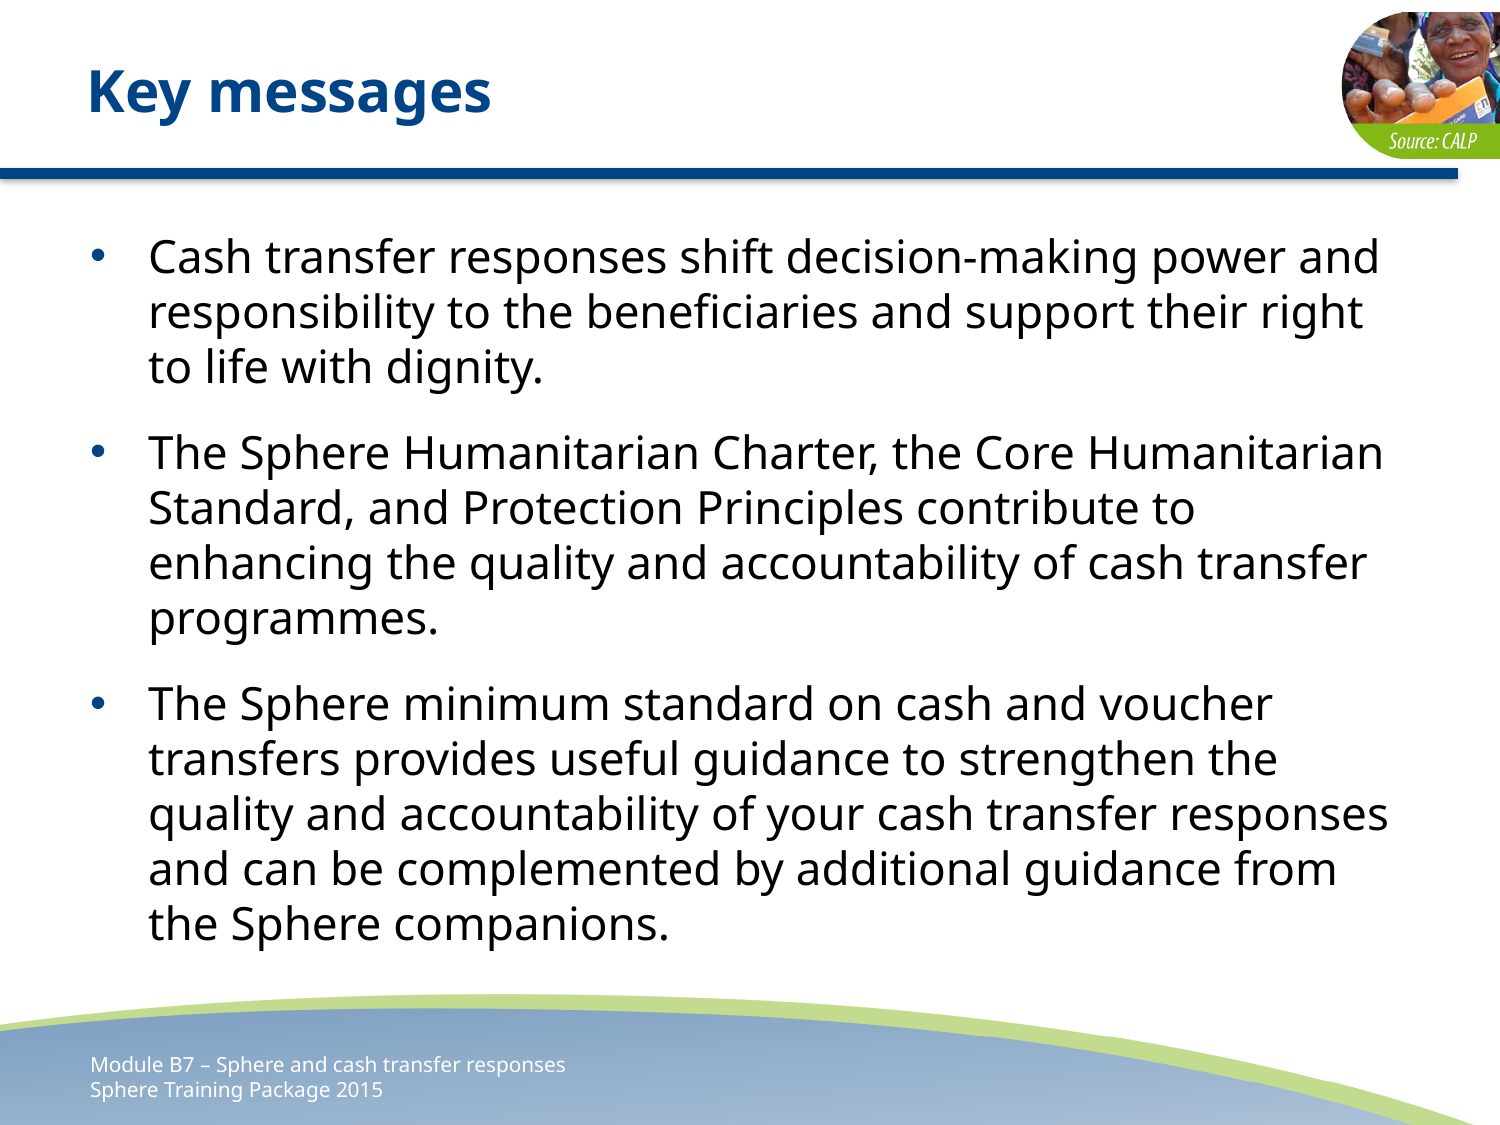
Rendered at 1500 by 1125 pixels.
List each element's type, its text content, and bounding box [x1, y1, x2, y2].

list Cash transfer responses shift decision-making power and responsibility to the beneficiaries and support their right to life with dignity. The Sphere Humanitarian Charter, the Core Humanitarian Standard, and Protection Principles contribute to enhancing the quality and accountability of cash transfer programmes. The Sphere minimum standard on cash and voucher transfers provides useful guidance to strengthen the quality and accountability of your cash transfer responses and can be complemented by additional guidance from the Sphere companions. [75, 219, 1425, 1005]
picture [1335, 12, 1500, 159]
footer Module B7 – Sphere and cash transfer responses Sphere Training Package 2015 [75, 1046, 1072, 1107]
picture [0, 992, 1500, 1125]
title Key messages [75, 0, 1335, 178]
